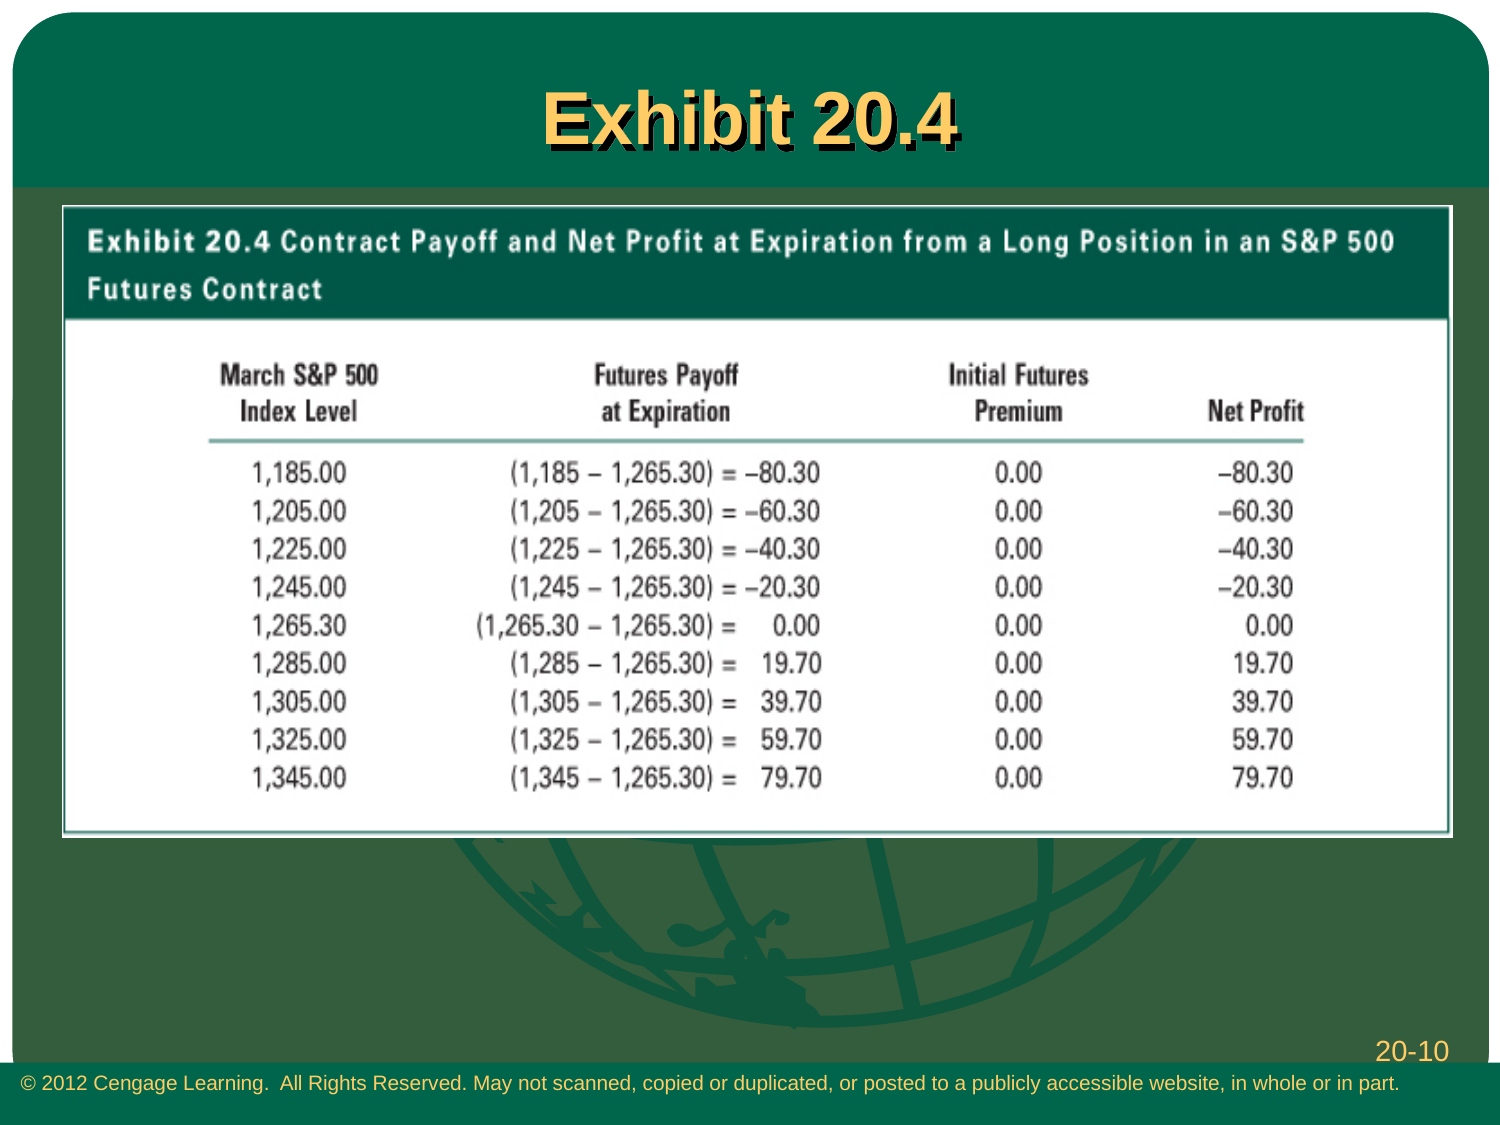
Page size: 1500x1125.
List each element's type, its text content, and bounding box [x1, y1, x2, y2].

title Exhibit 20.4 [75, 37, 1425, 193]
footer © 2012 Cengage Learning. All Rights Reserved. May not scanned, copied or duplicated, or posted to a publicly accessible website, in whole or in part. [0, 1062, 1500, 1125]
slide_number 20-10 [1325, 1025, 1500, 1088]
picture [62, 205, 1453, 838]
